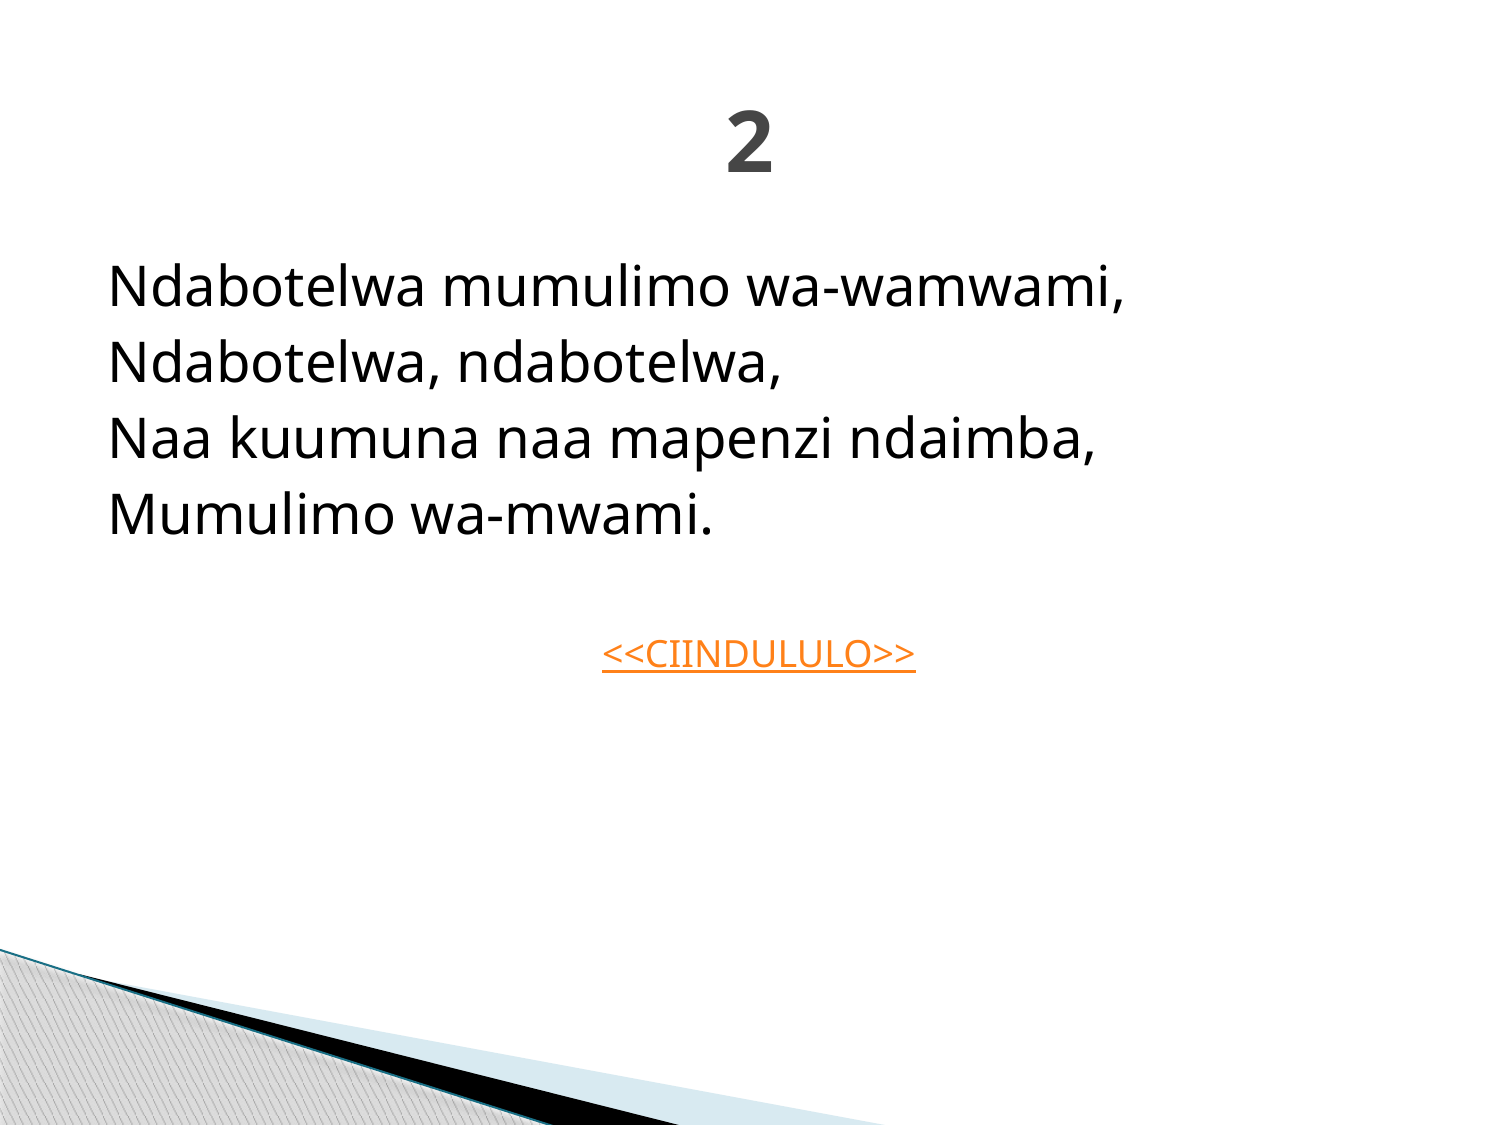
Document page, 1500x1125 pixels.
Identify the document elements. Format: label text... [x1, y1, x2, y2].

title 2 [75, 45, 1425, 233]
list Ndabotelwa mumulimo wa-wamwami, Ndabotelwa, ndabotelwa, Naa kuumuna naa mapenzi ndaimba, Mumulimo wa-mwami. <<CIINDULULO>> [75, 243, 1425, 986]
